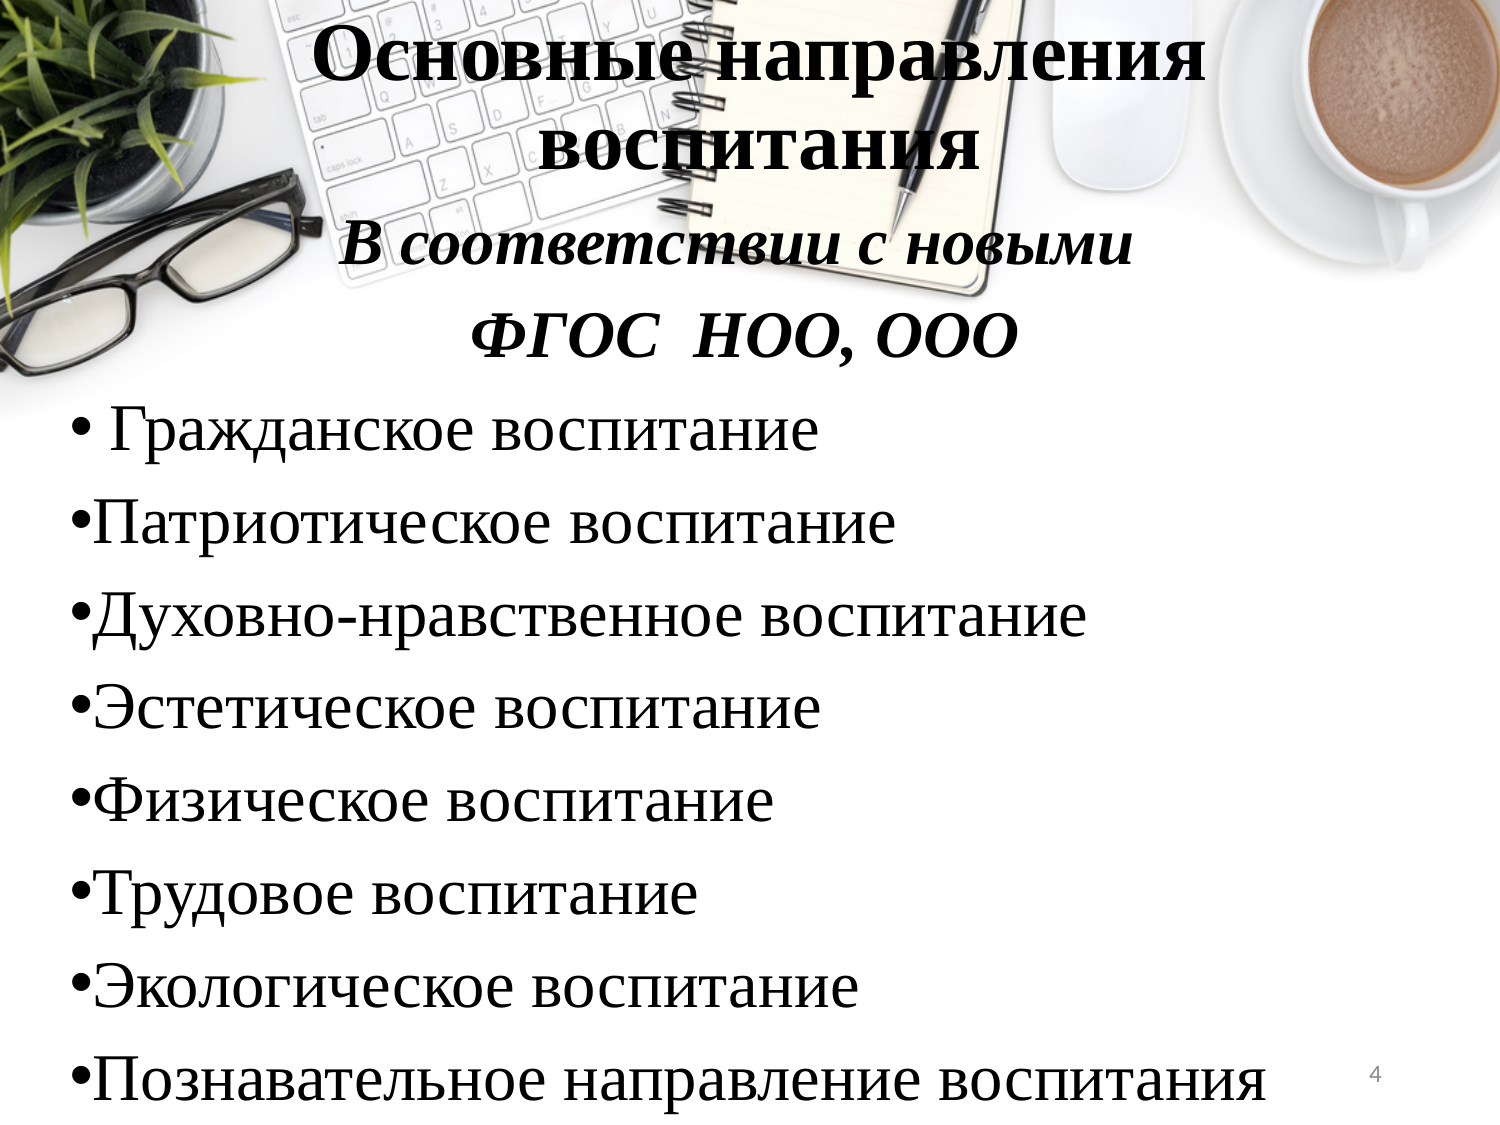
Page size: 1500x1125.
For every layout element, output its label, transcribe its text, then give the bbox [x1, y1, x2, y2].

slide_number 4 [1059, 1042, 1397, 1103]
picture [0, 0, 1500, 1125]
title Основные направления воспитания [121, 66, 1397, 196]
subtitle В соответствии с новыми ФГОС НОО, ООО Гражданское воспитание Патриотическое воспитание Духовно-нравственное воспитание Эстетическое воспитание Физическое воспитание Трудовое воспитание Экологическое воспитание Познавательное направление воспитания [54, 200, 1437, 1069]
